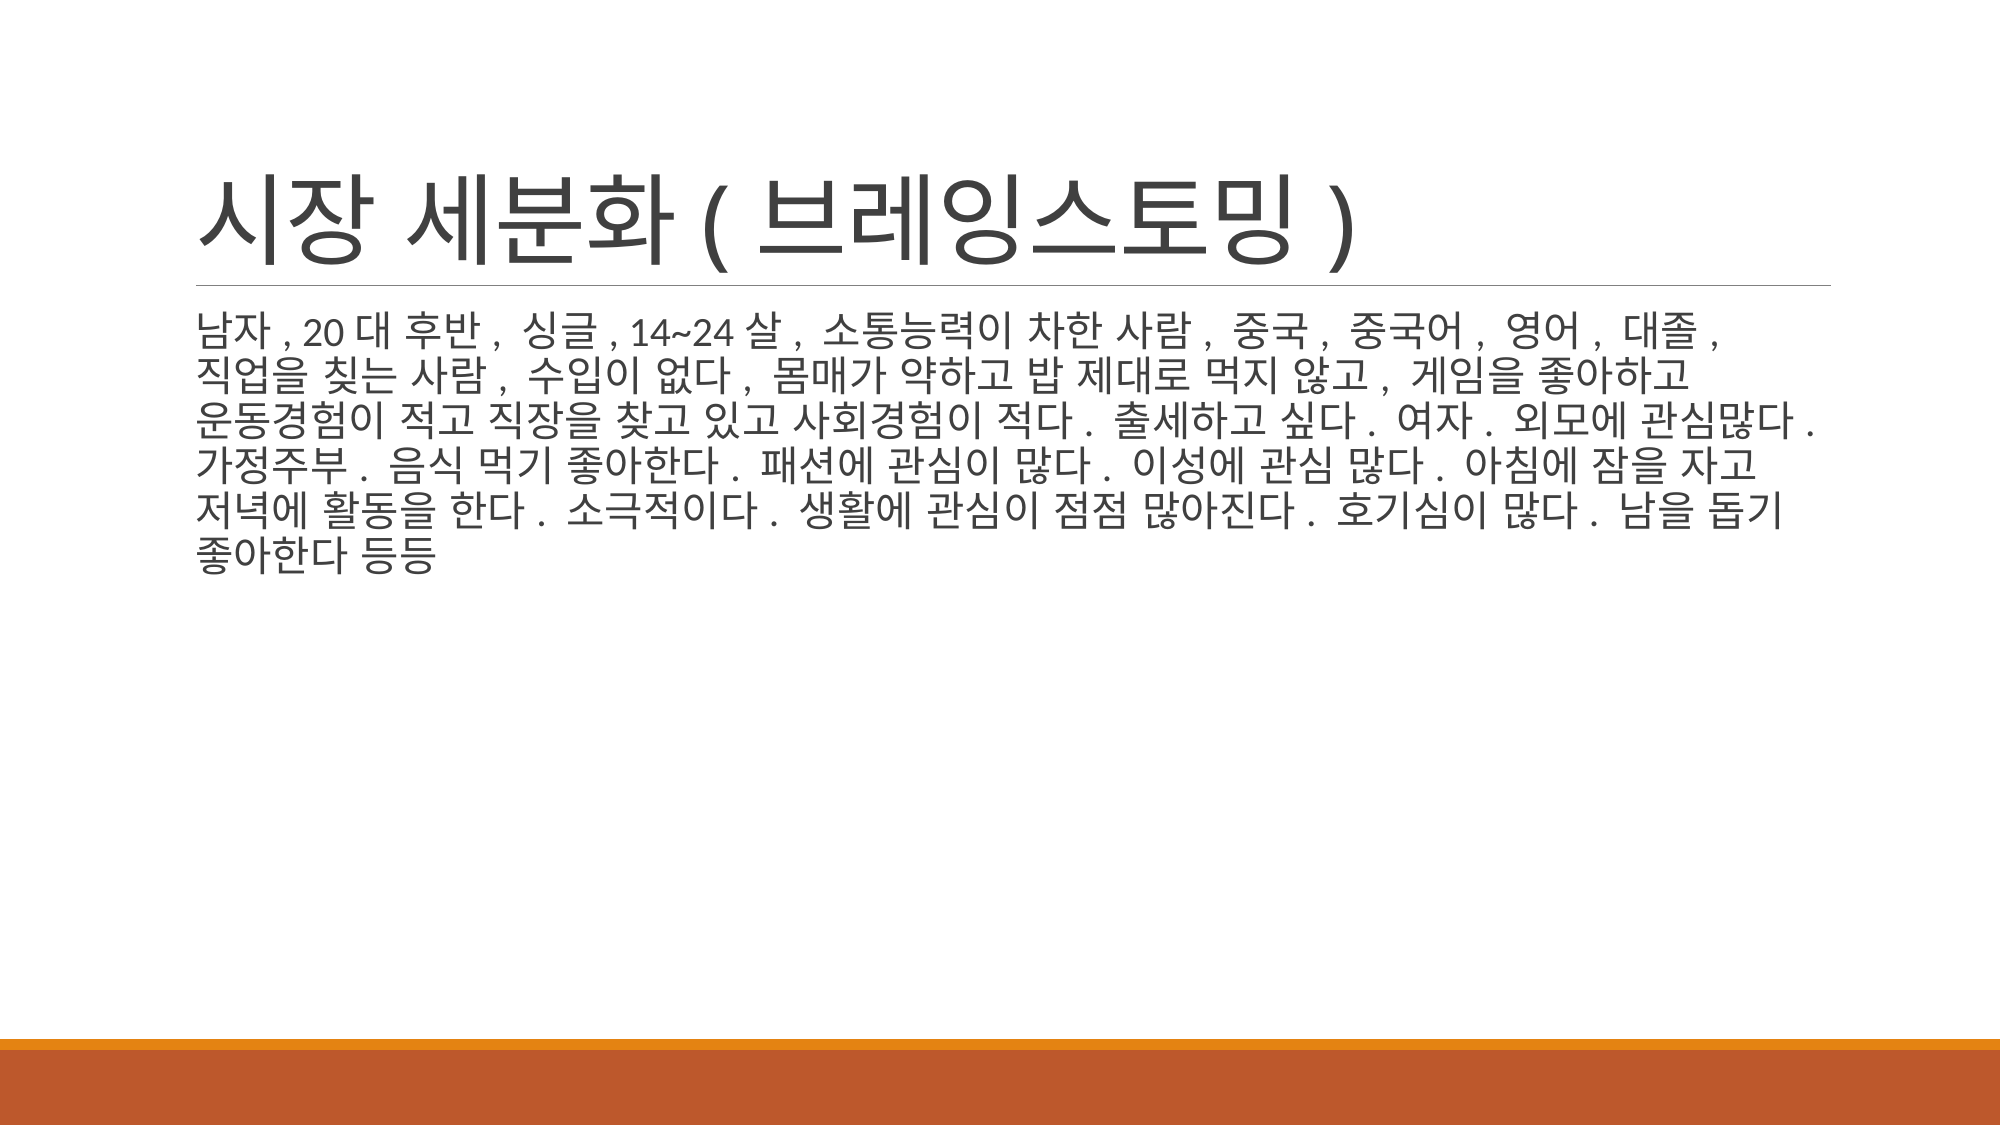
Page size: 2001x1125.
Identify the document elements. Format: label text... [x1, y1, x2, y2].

title 시장 세분화(브레잉스토밍) [180, 47, 1830, 285]
list 남자, 20대 후반, 싱글, 14~24살, 소통능력이 차한 사람, 중국, 중국어, 영어, 대졸, 직업을 칮는 사람, 수입이 없다, 몸매가 약하고 밥 제대로 먹지 않고, 게임을 좋아하고 운동경험이 적고 직장을 찾고 있고 사회경험이 적다. 출세하고 싶다. 여자. 외모에 관심많다. 가정주부. 음식 먹기 좋아한다. 패션에 관심이 많다. 이성에 관심 많다. 아침에 잠을 자고 저녁에 활동을 한다. 소극적이다. 생활에 관심이 점점 많아진다. 호기심이 많다. 남을 돕기 좋아한다 등등 [180, 302, 1830, 963]
